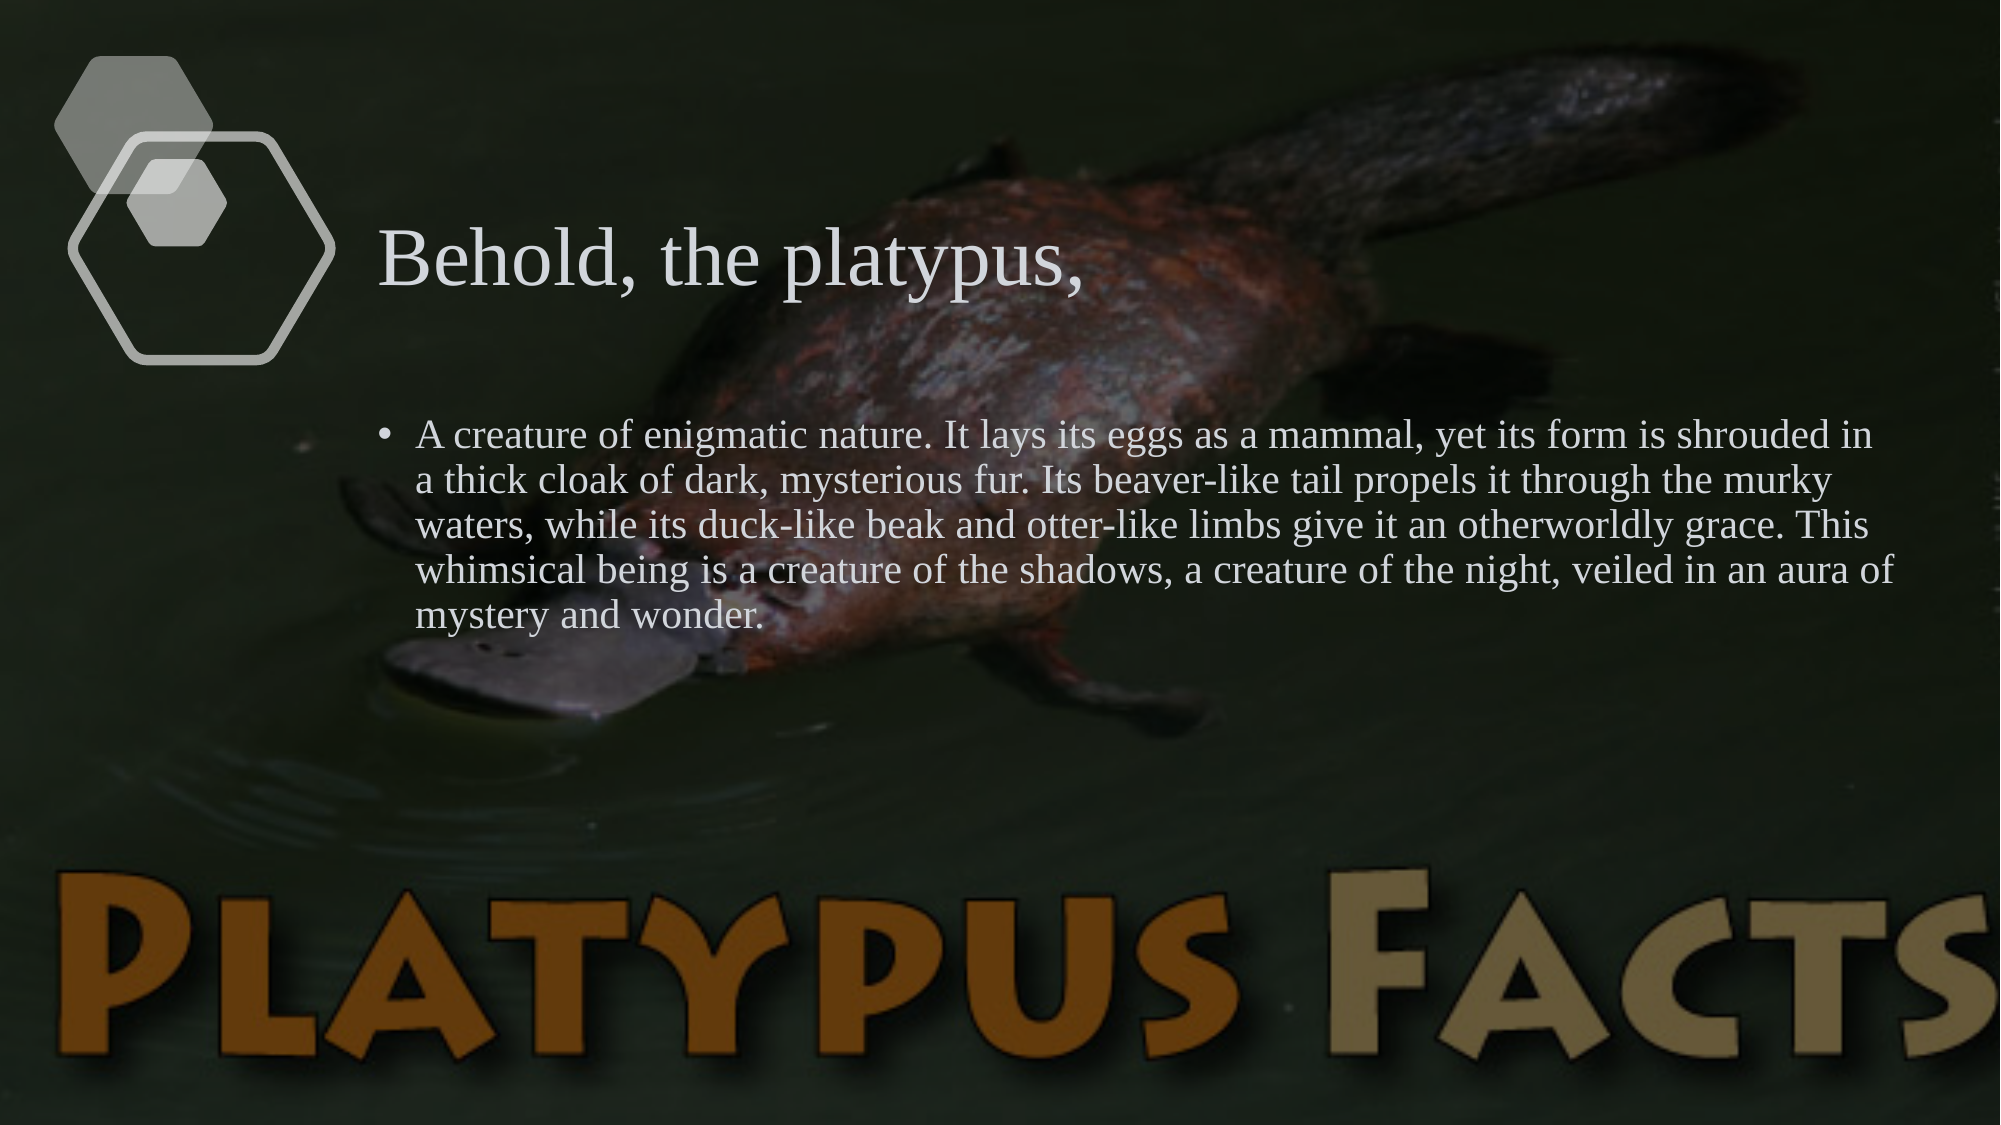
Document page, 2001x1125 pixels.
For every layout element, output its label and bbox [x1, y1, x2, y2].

picture [0, 0, 2000, 1125]
text_box [53, 56, 332, 361]
